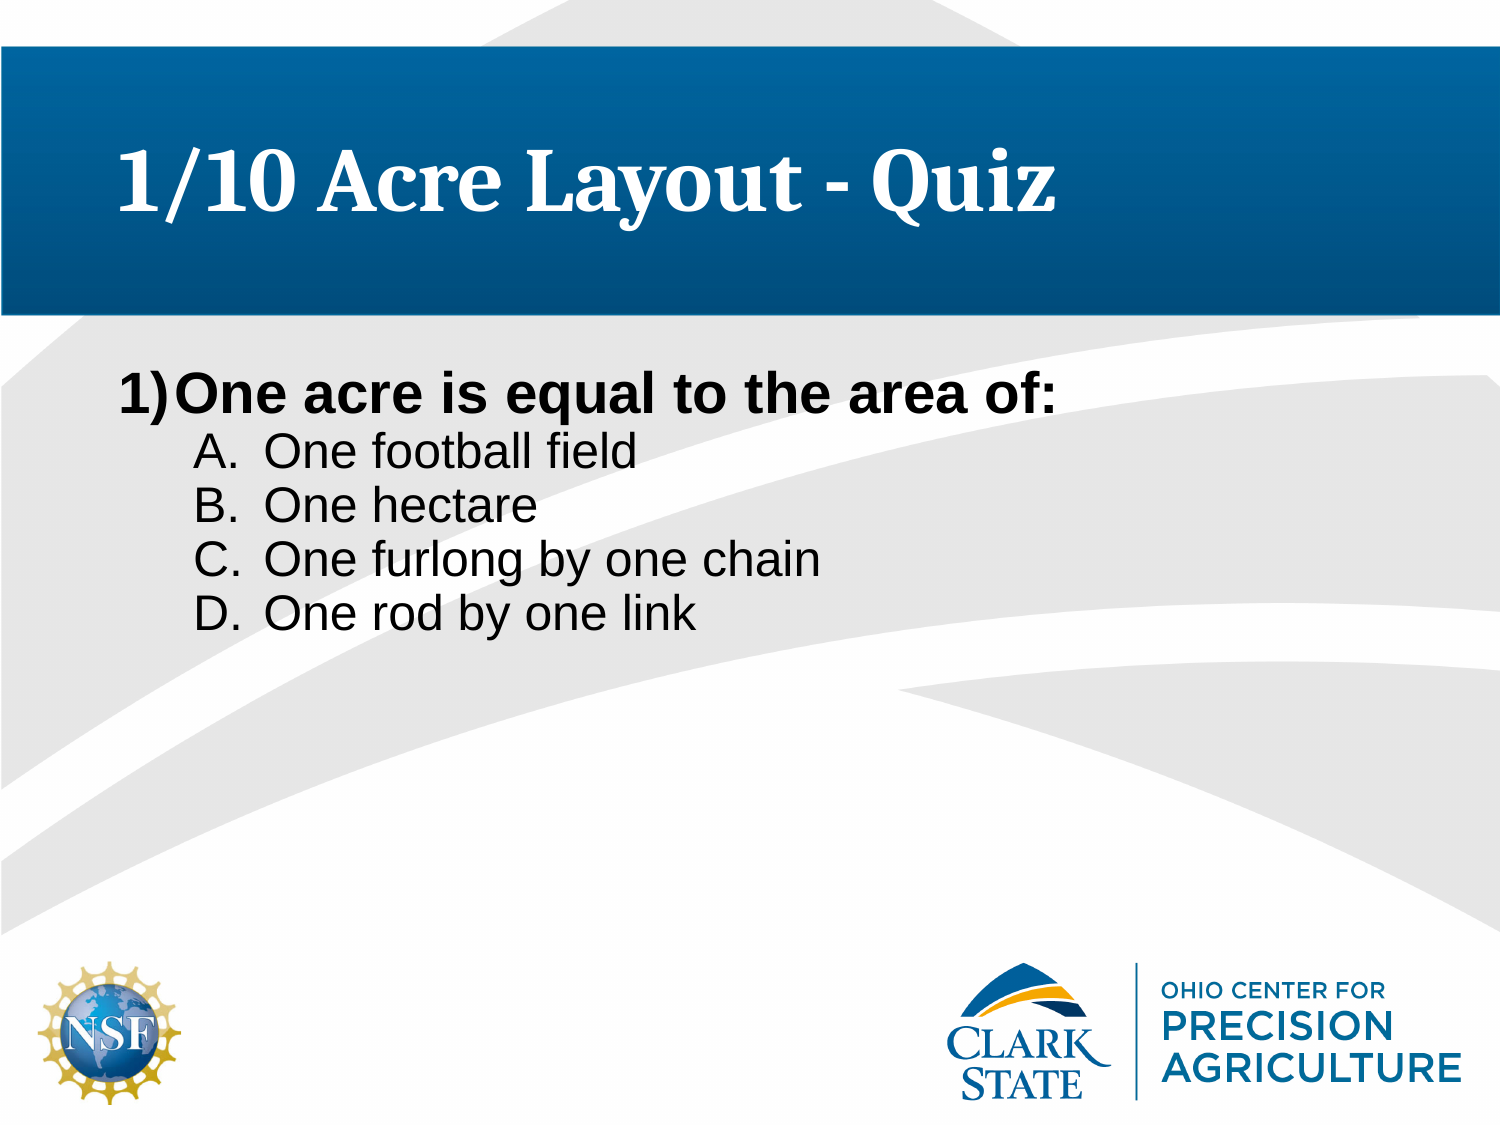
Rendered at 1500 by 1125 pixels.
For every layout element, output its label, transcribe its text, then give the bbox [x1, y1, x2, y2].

picture [4, 49, 1500, 313]
list One acre is equal to the area of: One football field One hectare One furlong by one chain One rod by one link [103, 355, 1397, 897]
title 1/10 Acre Layout - Quiz [103, 50, 1397, 313]
picture [0, 0, 1500, 1125]
